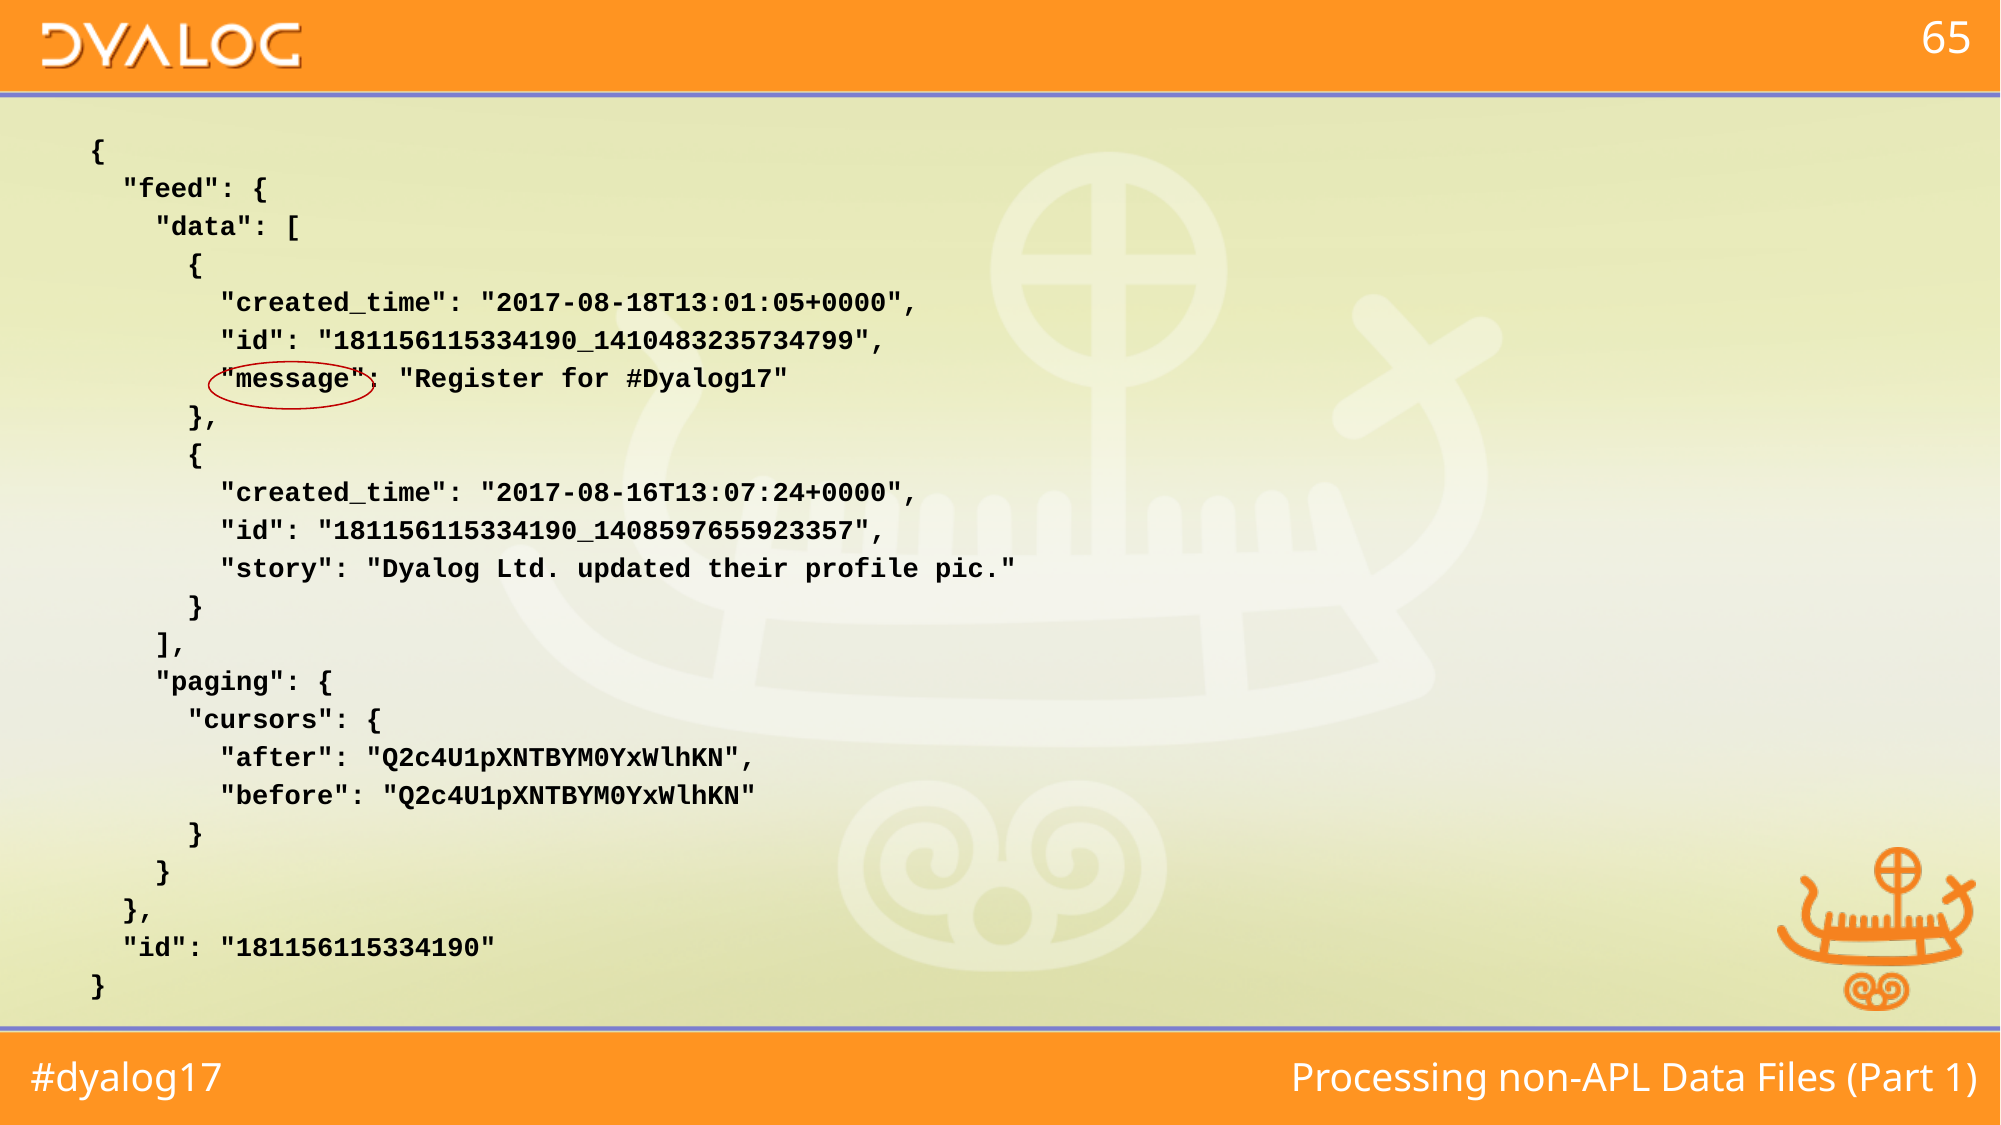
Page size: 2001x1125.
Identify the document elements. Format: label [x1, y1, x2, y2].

picture [0, 0, 2001, 1125]
text_box [208, 361, 374, 409]
list [74, 125, 1426, 1011]
